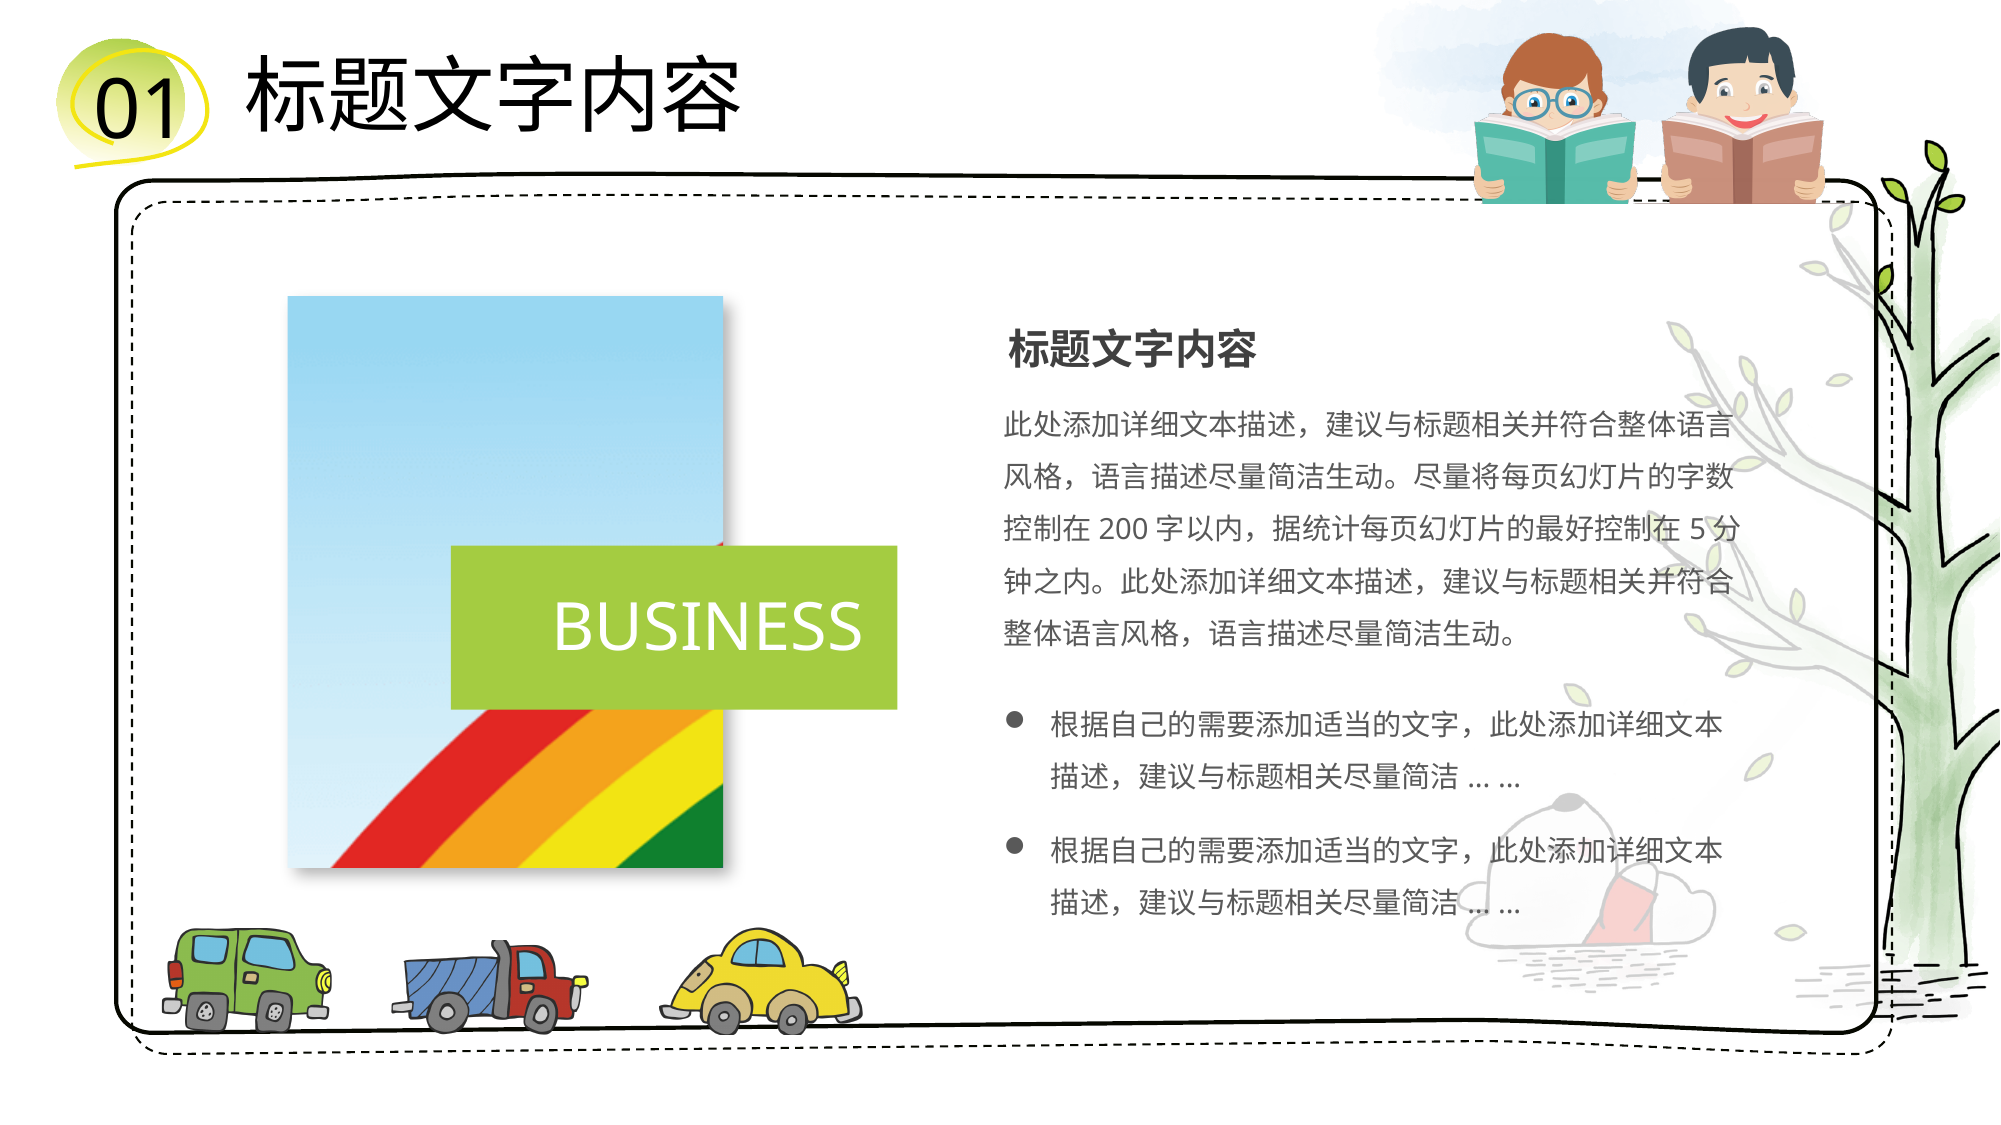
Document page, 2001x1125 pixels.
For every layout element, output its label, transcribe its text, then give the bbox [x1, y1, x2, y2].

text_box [287, 296, 898, 868]
text_box 标题文字内容 [993, 315, 1274, 380]
picture [161, 928, 346, 1040]
text_box 标题文字内容 [229, 34, 812, 150]
picture [659, 922, 869, 1035]
text_box 此处添加详细文本描述，建议与标题相关并符合整体语言风格，语言描述尽量简洁生动。尽量将每页幻灯片的字数控制在200字以内，据统计每页幻灯片的最好控制在5分钟之内。此处添加详细文本描述，建议与标题相关并符合整体语言风格，语言描述尽量简洁生动。 [989, 380, 1760, 658]
text_box 根据自己的需要添加适当的文字，此处添加详细文本描述，建议与标题相关尽量简洁... ... [989, 807, 1760, 927]
picture [384, 940, 591, 1053]
text_box 01 [78, 47, 203, 163]
text_box 根据自己的需要添加适当的文字，此处添加详细文本描述，建议与标题相关尽量简洁... ... [989, 681, 1760, 801]
picture [1367, 0, 2000, 1125]
